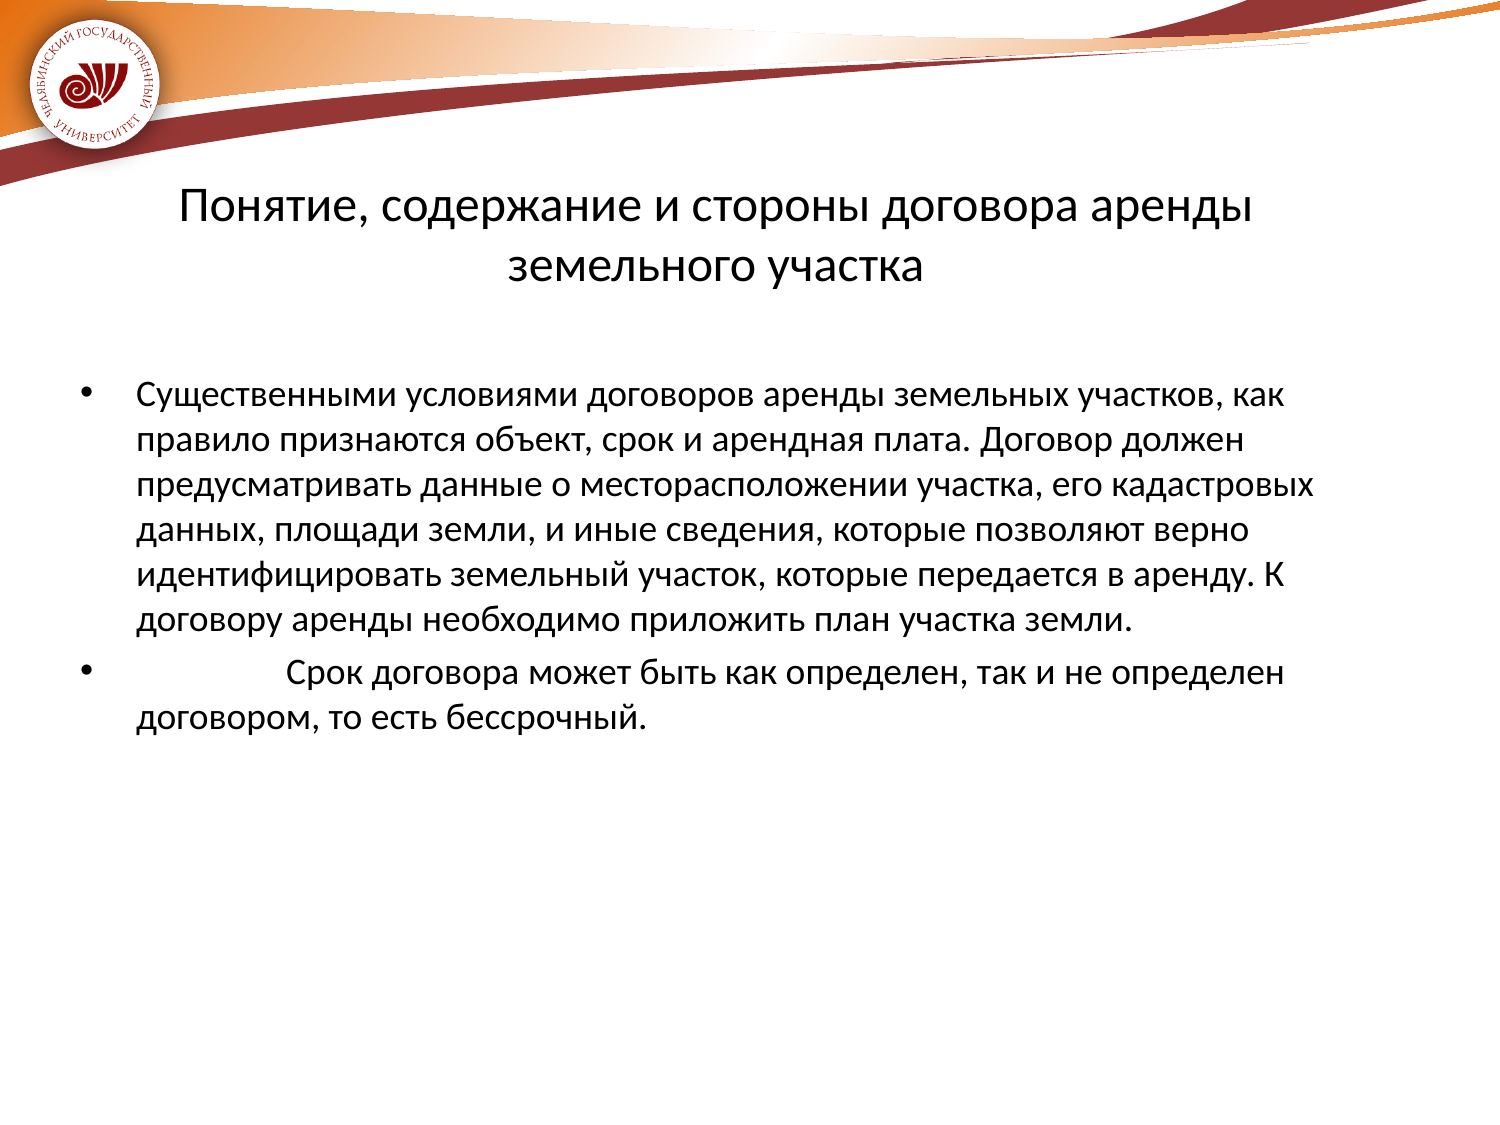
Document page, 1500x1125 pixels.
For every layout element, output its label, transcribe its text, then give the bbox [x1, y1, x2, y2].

picture [29, 19, 160, 149]
list Существенными условиями договоров аренды земельных участков, как правило признаются объект, срок и арендная плата. Договор должен предусматривать данные о месторасположении участка, его кадастровых данных, площади земли, и иные сведения, которые позволяют верно идентифицировать земельный участок, которые передается в аренду. К договору аренды необходимо приложить план участка земли. Срок договора может быть как определен, так и не определен договором, то есть бессрочный. [64, 361, 1415, 1035]
title Понятие, содержание и стороны договора аренды земельного участка [41, 137, 1392, 325]
